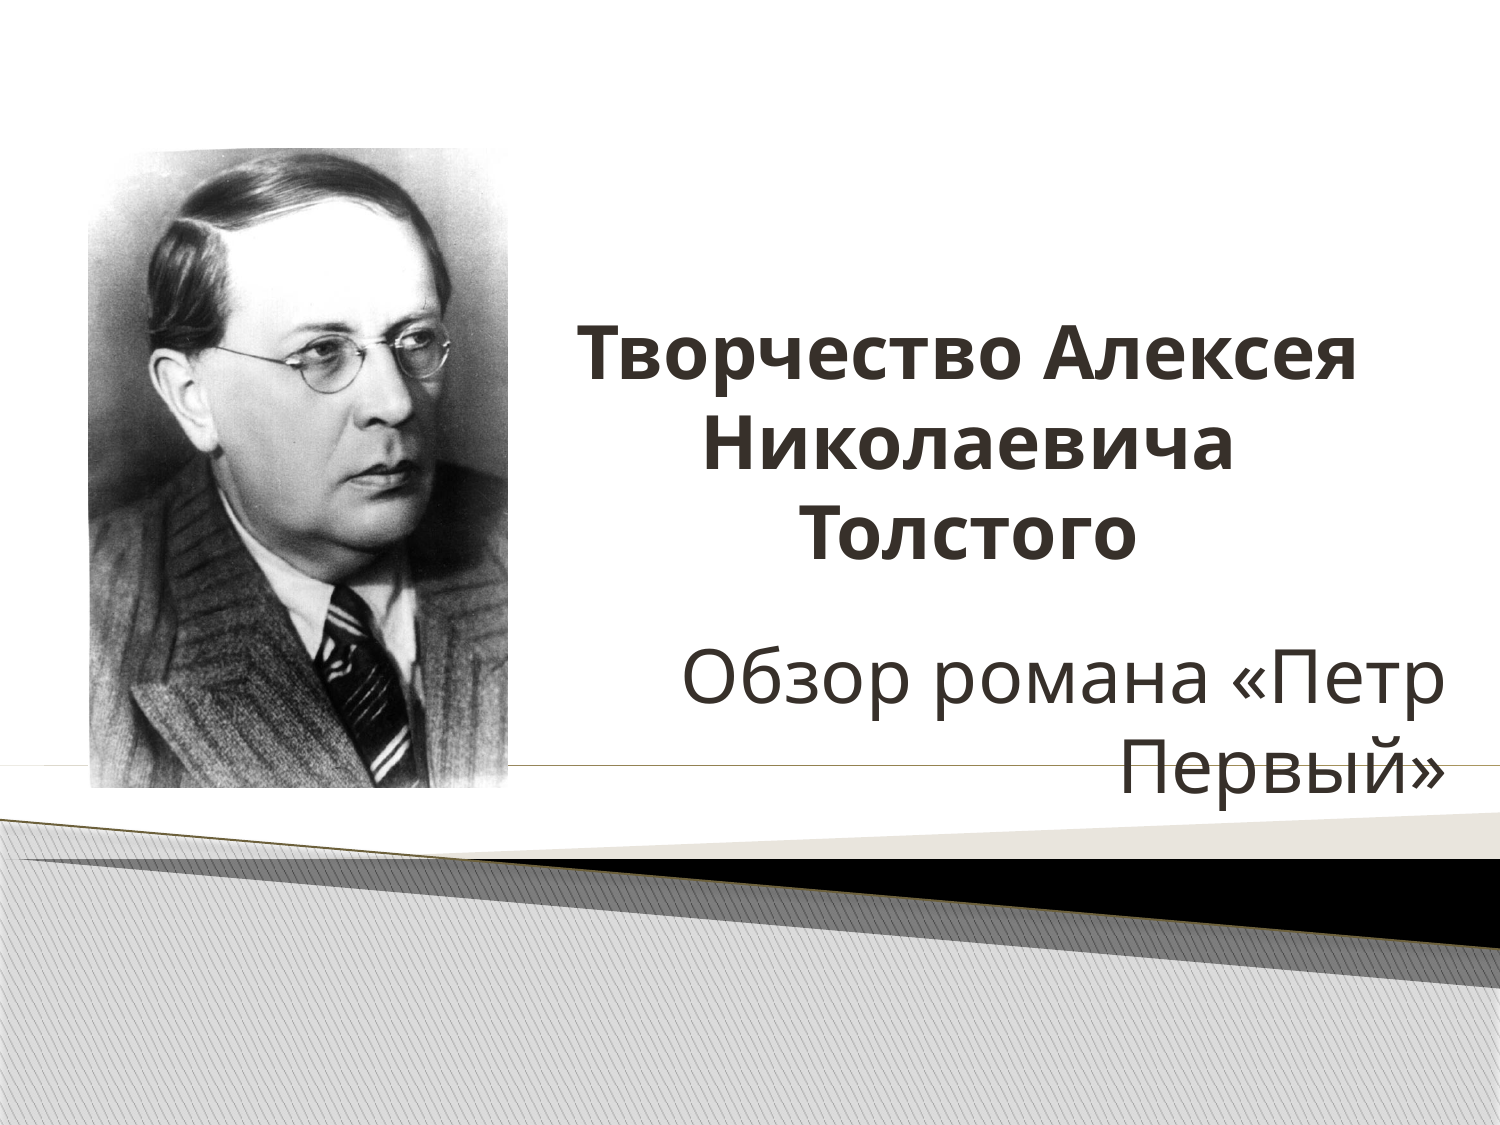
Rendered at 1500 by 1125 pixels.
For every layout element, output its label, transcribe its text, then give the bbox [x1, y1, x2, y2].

picture [88, 148, 508, 788]
picture [5, 859, 1500, 989]
subtitle Обзор романа «Петр Первый» [478, 621, 1467, 819]
title Творчество Алексея Николаевича Толстого [561, 231, 1377, 582]
